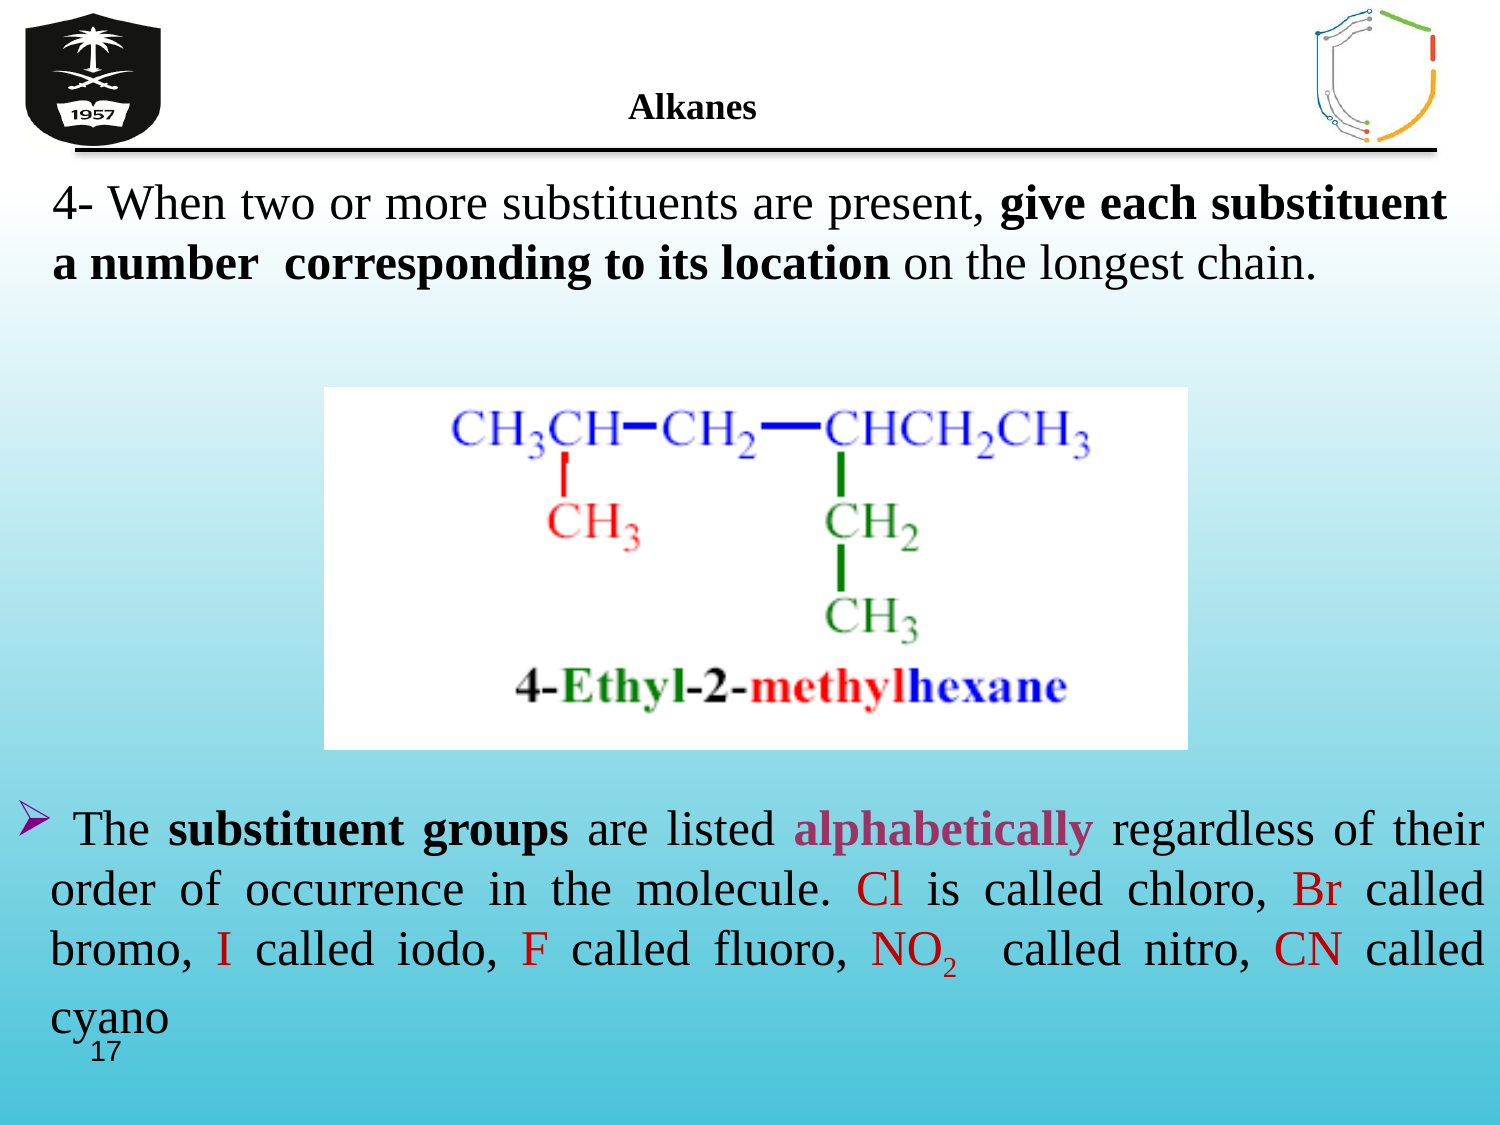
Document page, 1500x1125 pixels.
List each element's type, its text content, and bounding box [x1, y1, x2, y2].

picture [324, 387, 1188, 751]
text_box 17 [75, 1024, 425, 1103]
picture [24, 12, 163, 151]
picture [1287, 0, 1463, 165]
text_box Alkanes [613, 74, 773, 135]
text_box The substituent groups are listed alphabetically regardless of their order of occurrence in the molecule. Cl is called chloro, Br called bromo, I called iodo, F called fluoro, NO2 called nitro, CN called cyano [0, 787, 1500, 1125]
text_box 4- When two or more substituents are present, give each substituent a number corresponding to its location on the longest chain. [37, 162, 1463, 298]
